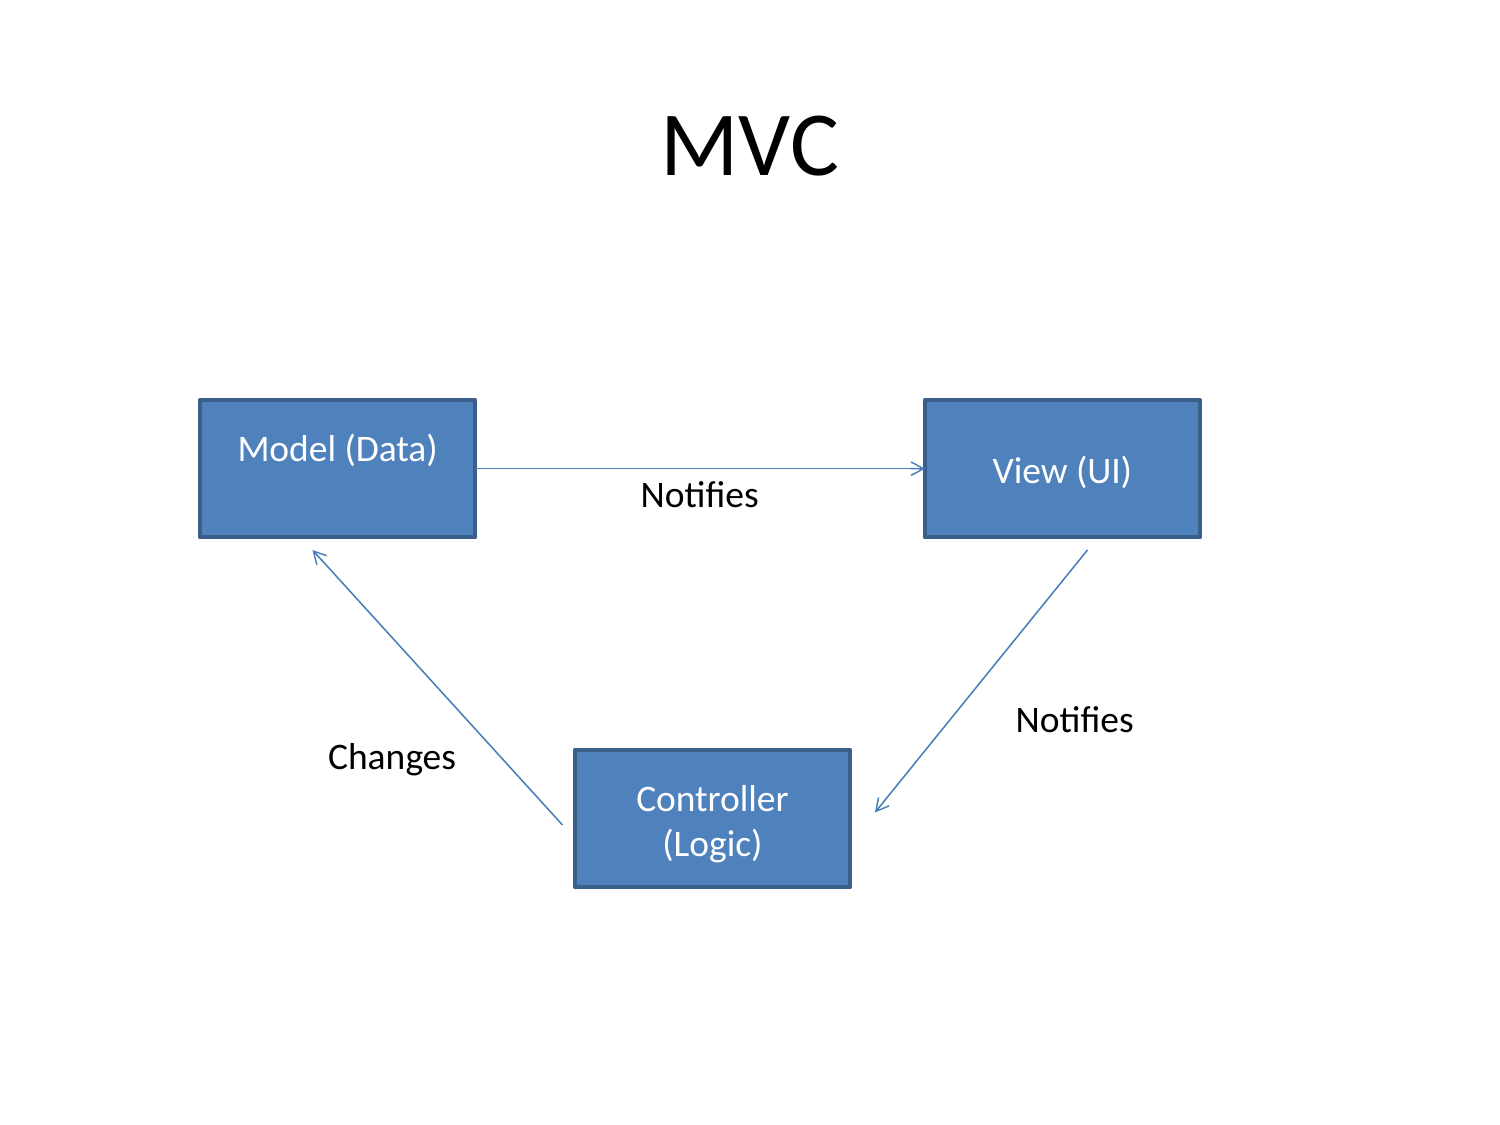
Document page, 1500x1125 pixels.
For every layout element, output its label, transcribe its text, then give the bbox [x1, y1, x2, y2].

text_box Notifies [1091, 687, 1149, 748]
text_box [312, 549, 563, 826]
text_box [874, 549, 1088, 813]
text_box Notifies [625, 462, 774, 468]
text_box Model (Data) [198, 398, 477, 539]
text_box View (UI) [923, 398, 1202, 539]
text_box Controller (Logic) [573, 748, 852, 889]
text_box Notifies [625, 478, 774, 523]
title MVC [75, 45, 1425, 233]
